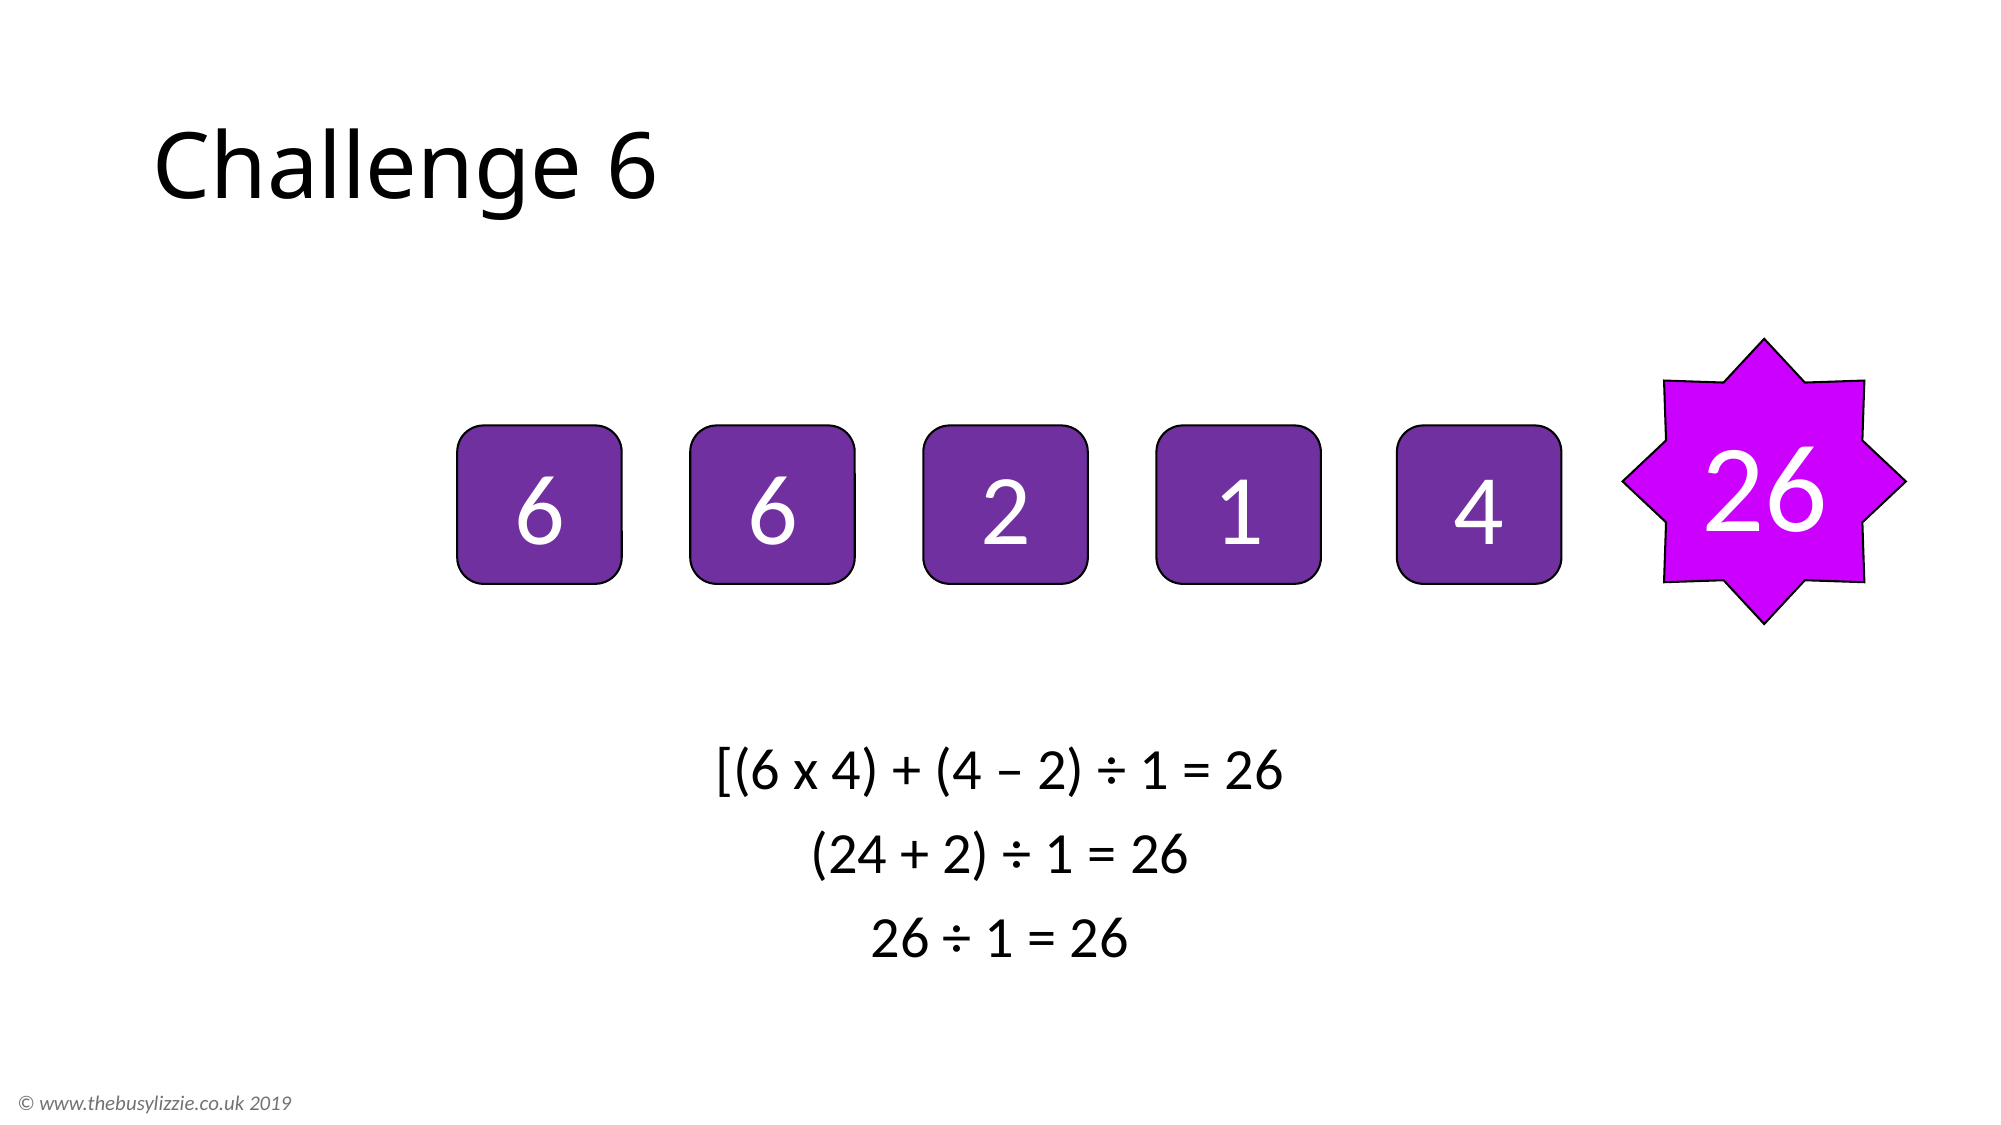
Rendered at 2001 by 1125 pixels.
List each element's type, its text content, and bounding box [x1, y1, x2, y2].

text_box 26 [1621, 337, 1908, 626]
text_box 2 [922, 424, 1089, 585]
text_box 6 [456, 424, 623, 585]
title Challenge 6 [137, 59, 1863, 278]
list [(6 x 4) + (4 – 2) ÷ 1 = 26 (24 + 2) ÷ 1 = 26 26 ÷ 1 = 26 [137, 731, 1863, 983]
text_box 1 [1155, 424, 1322, 585]
text_box © www.thebusylizzie.co.uk 2019 [2, 1082, 311, 1122]
text_box 6 [689, 424, 856, 585]
text_box 4 [1395, 424, 1563, 585]
